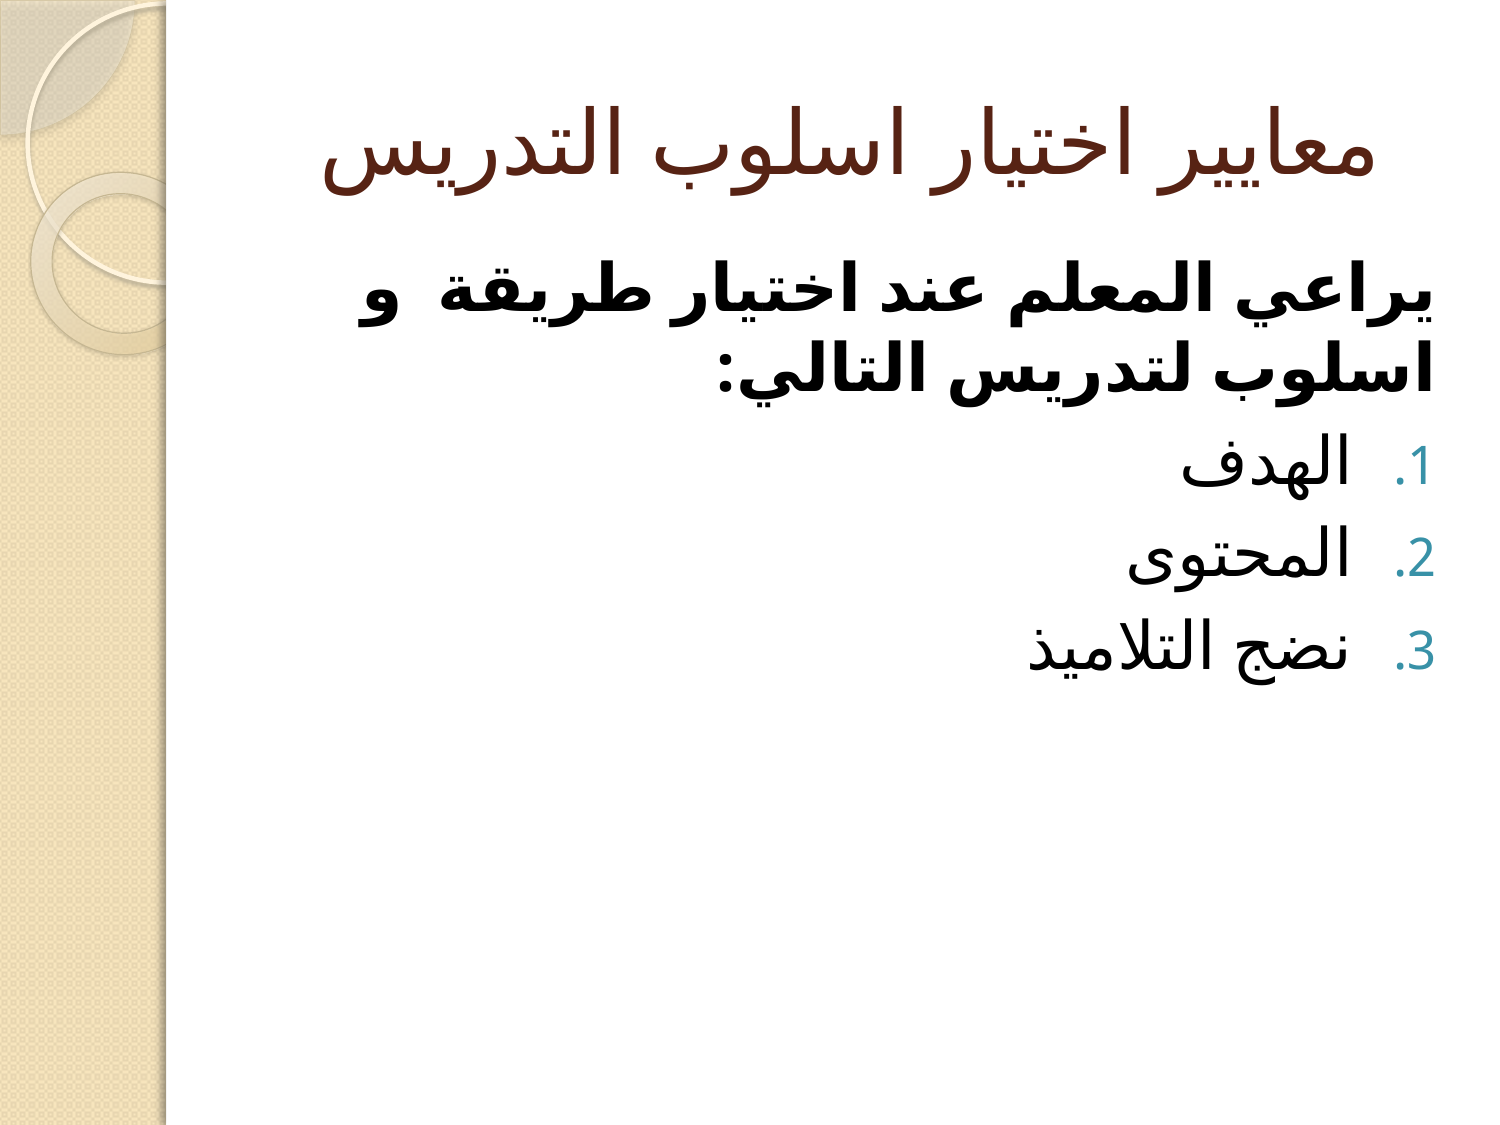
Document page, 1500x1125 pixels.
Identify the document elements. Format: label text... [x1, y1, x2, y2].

title معايير اختيار اسلوب التدريس [235, 45, 1466, 233]
list يراعي المعلم عند اختيار طريقة و اسلوب لتدريس التالي: الهدف المحتوى نضج التلاميذ [235, 237, 1466, 1025]
